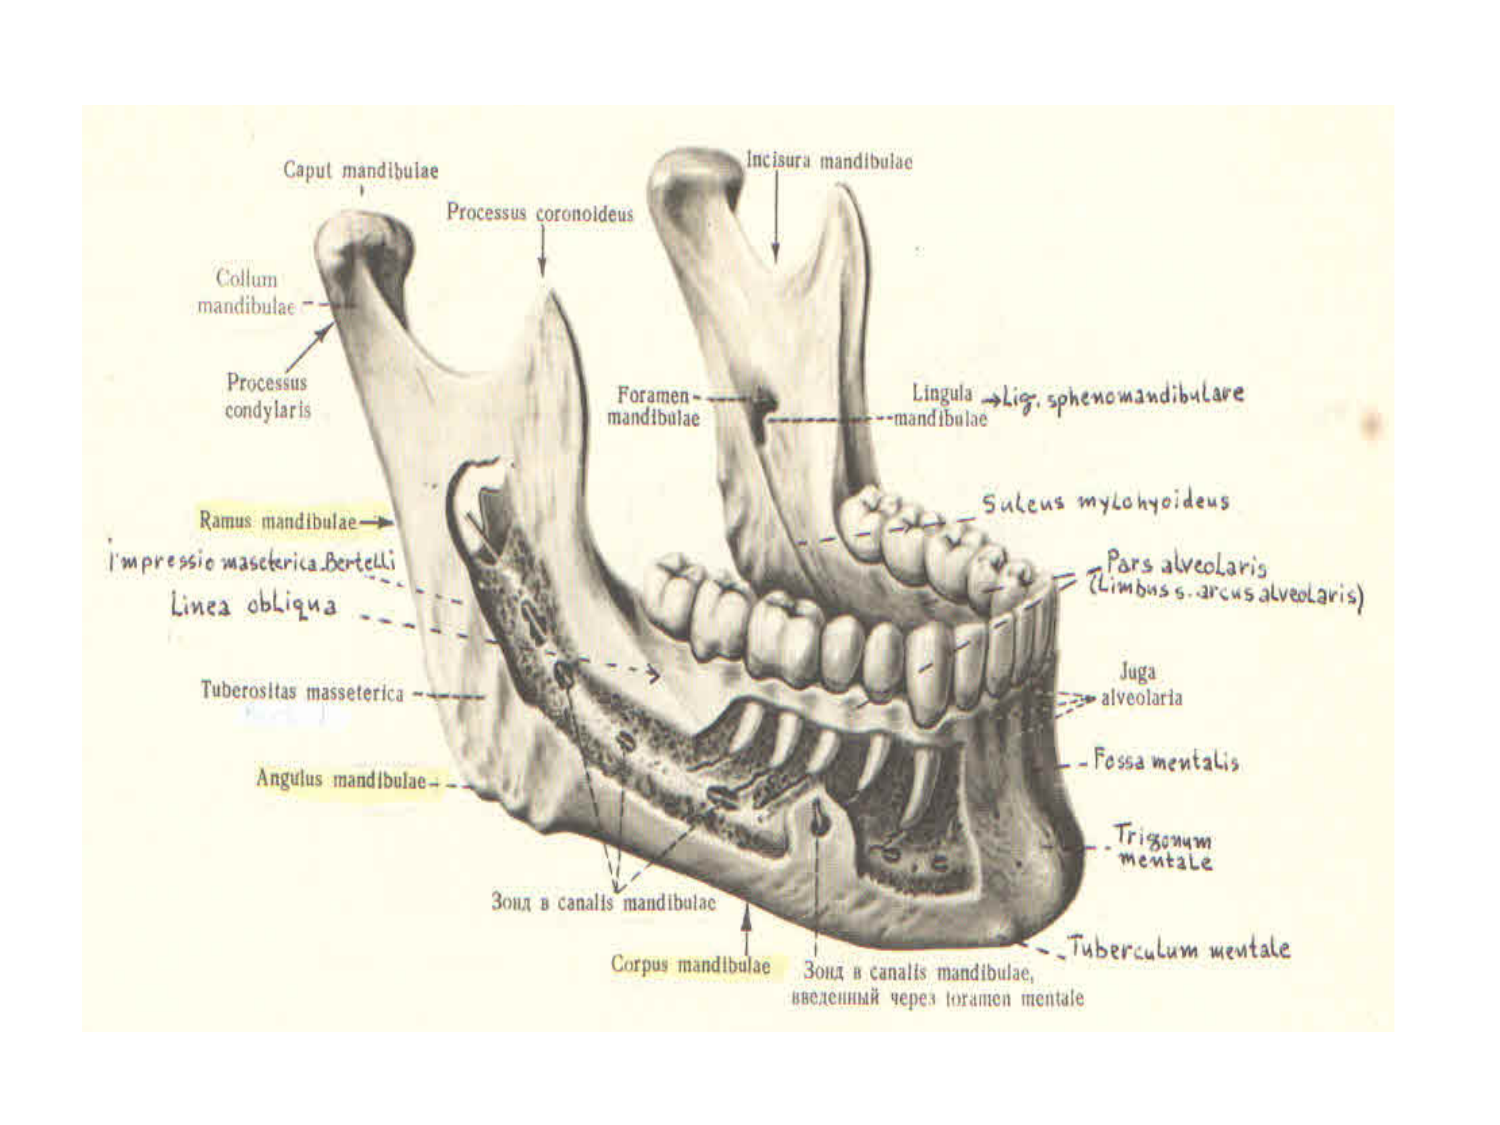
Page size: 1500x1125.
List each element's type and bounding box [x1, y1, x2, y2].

picture [81, 105, 1395, 1032]
